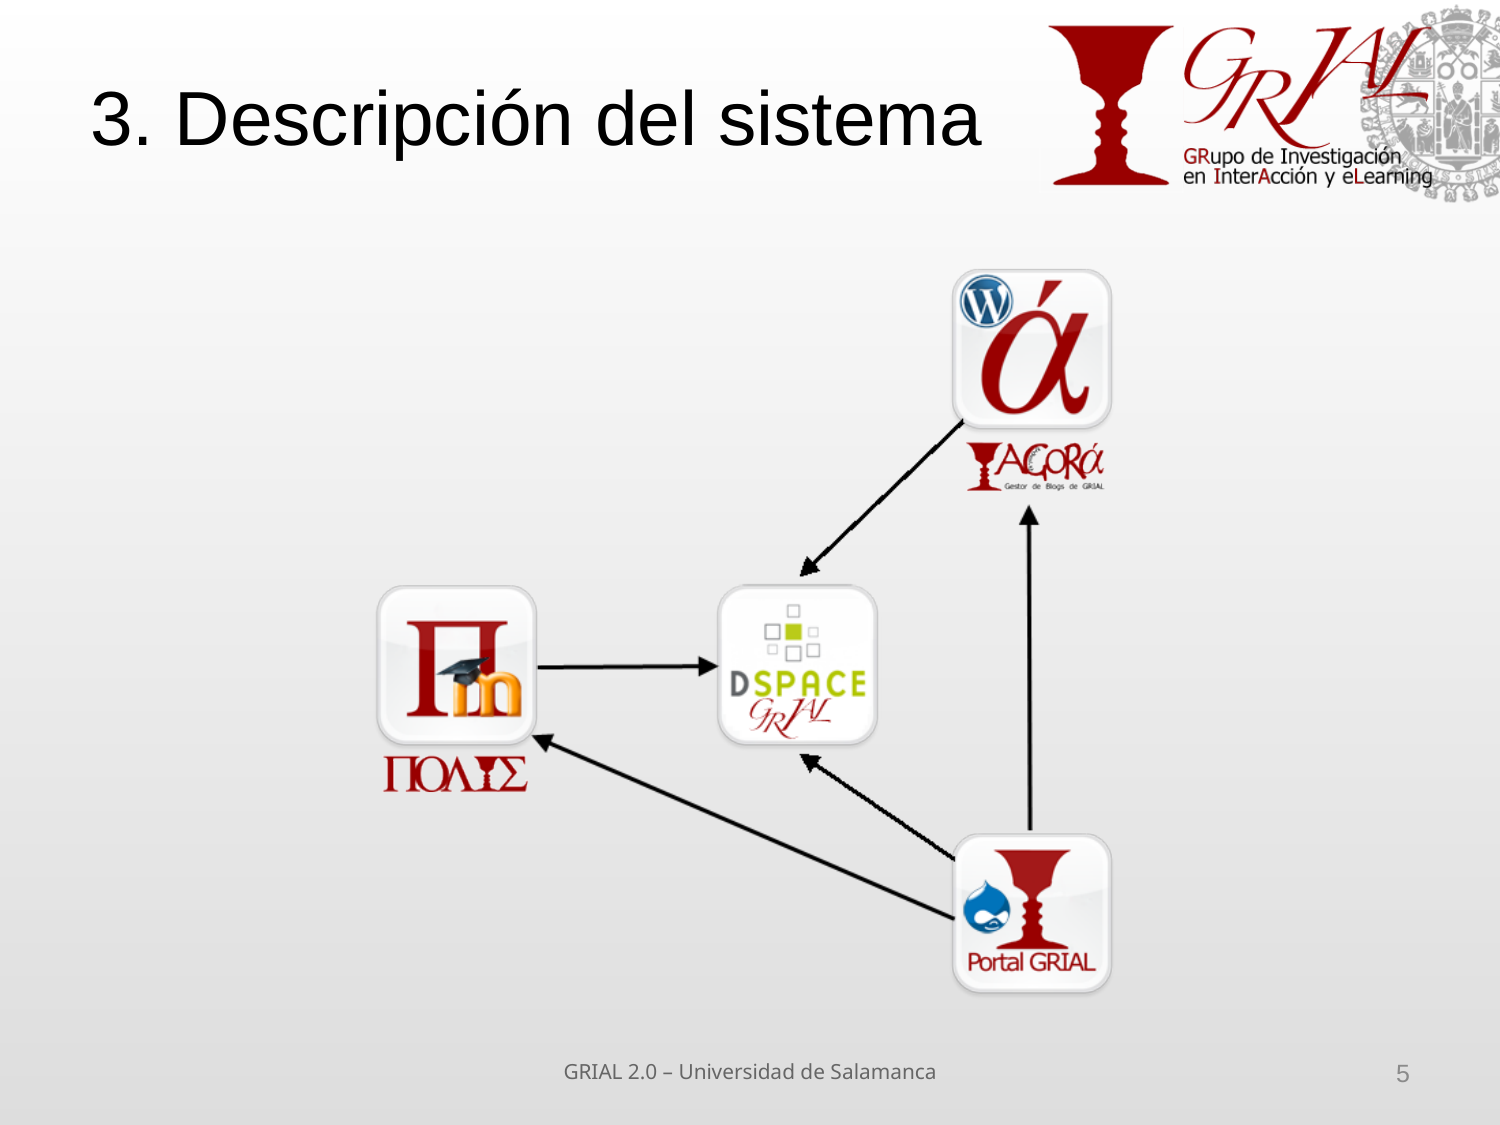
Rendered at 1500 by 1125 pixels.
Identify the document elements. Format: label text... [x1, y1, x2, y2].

title 3. Descripción del sistema [75, 20, 1040, 209]
slide_number 5 [1074, 1042, 1425, 1103]
footer GRIAL 2.0 – Universidad de Salamanca [512, 1042, 988, 1103]
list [74, 262, 1426, 1006]
picture [1039, 0, 1500, 209]
